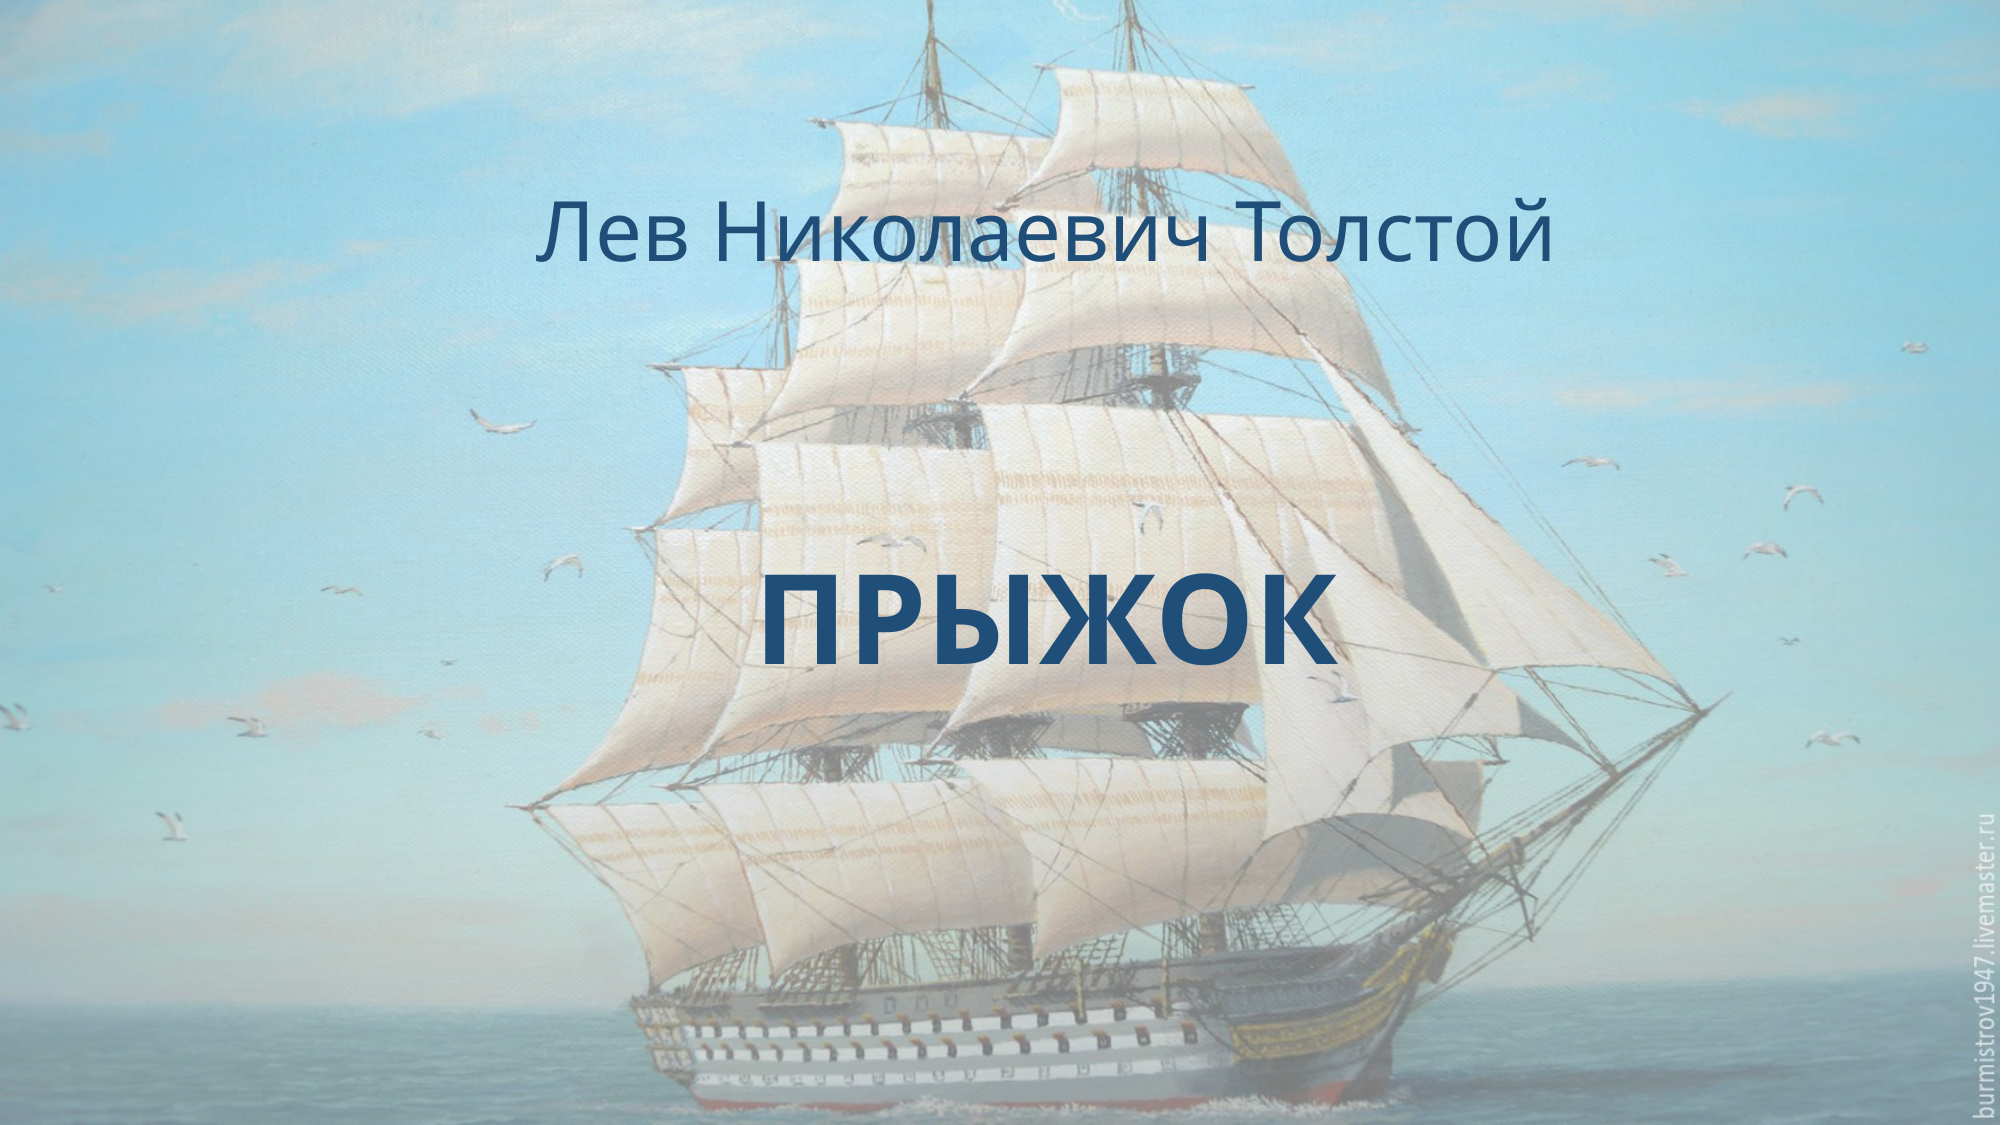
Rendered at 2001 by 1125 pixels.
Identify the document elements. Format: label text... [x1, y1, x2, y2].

text_box Лев Николаевич Толстой [521, 170, 1573, 286]
text_box ПРЫЖОК [740, 531, 1354, 697]
